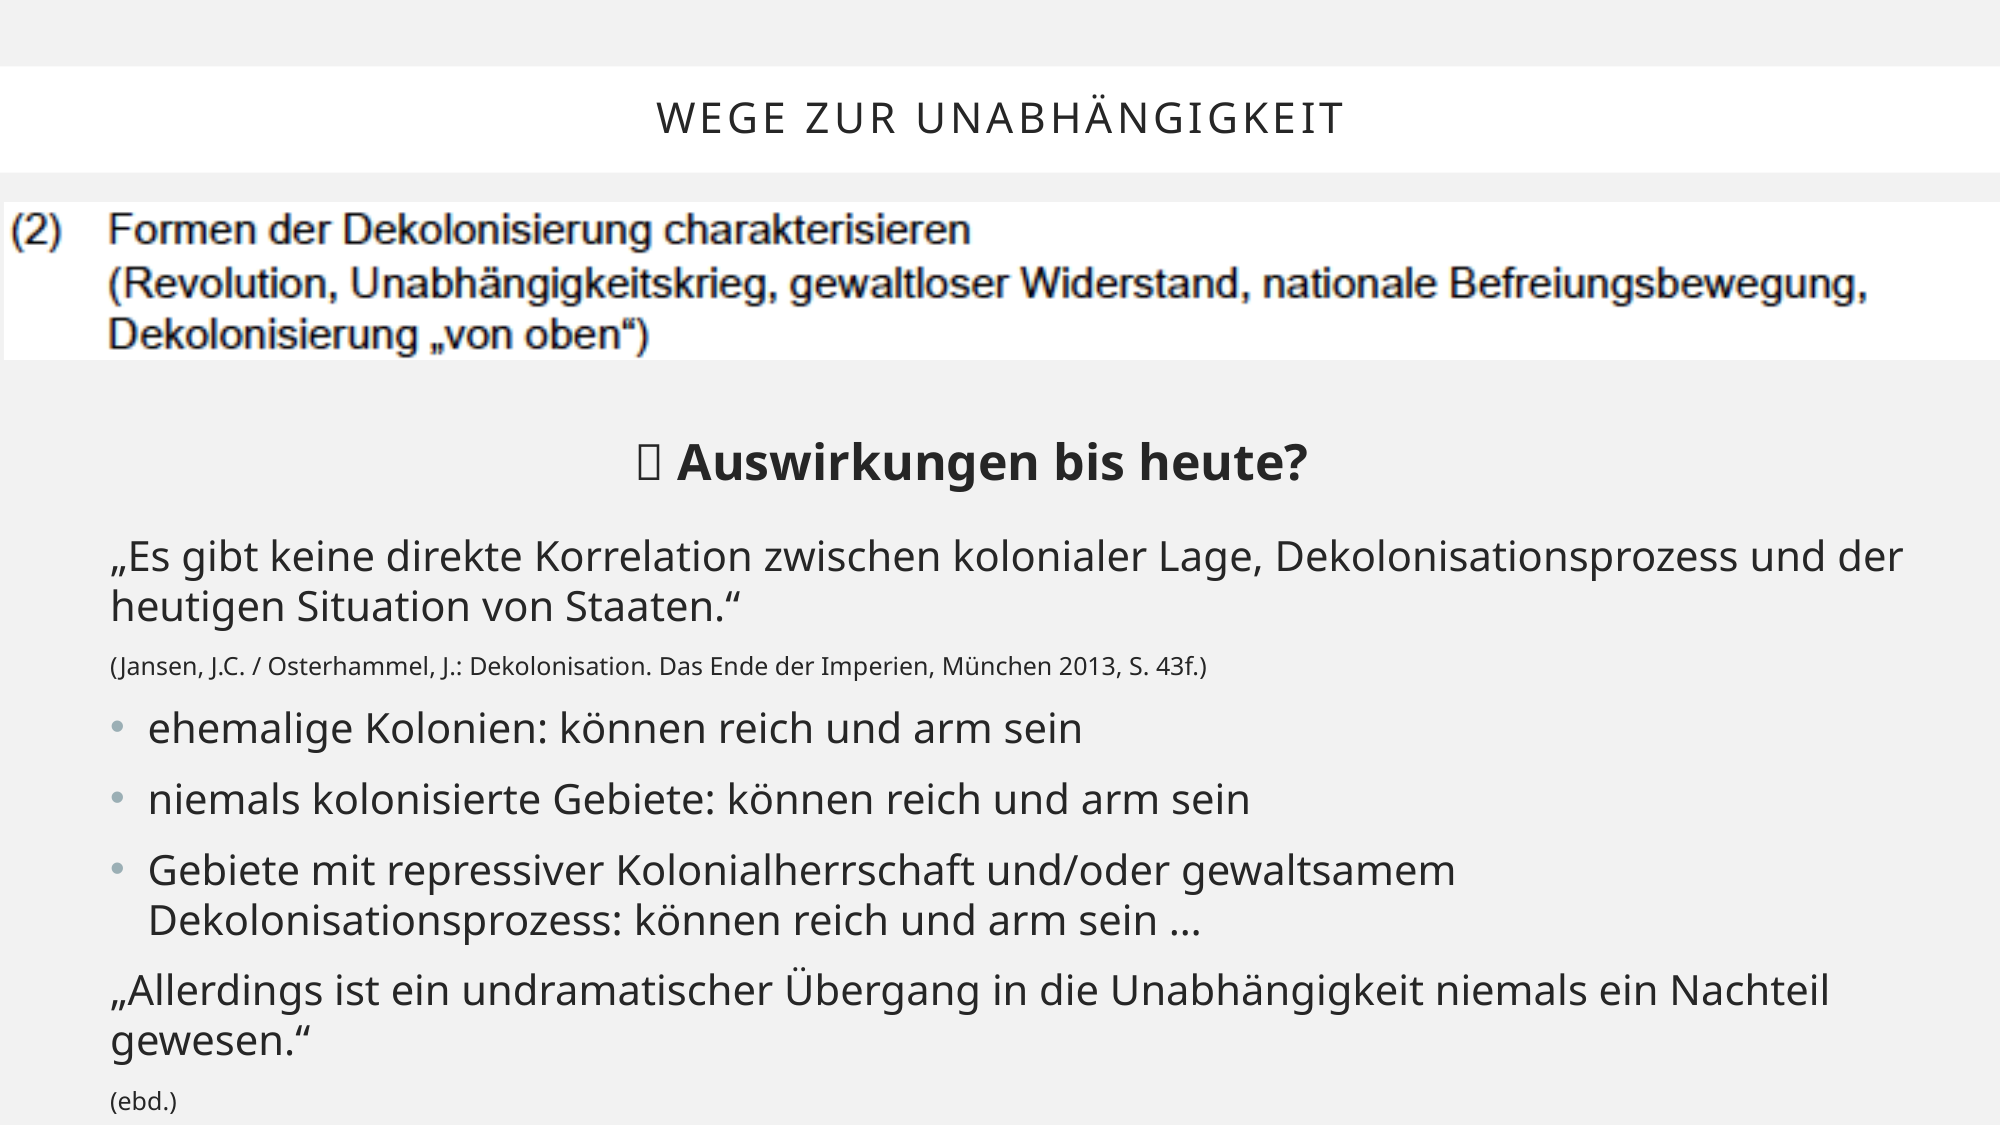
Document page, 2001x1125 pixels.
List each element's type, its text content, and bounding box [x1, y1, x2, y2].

picture [3, 201, 2000, 360]
list  Auswirkungen bis heute? [97, 422, 1846, 522]
title Wege zur Unabhängigkeit [0, 64, 2000, 175]
text_box „Es gibt keine direkte Korrelation zwischen kolonialer Lage, Dekolonisationsprozess und der heutigen Situation von Staaten.“ (Jansen, J.C. / Osterhammel, J.: Dekolonisation. Das Ende der Imperien, München 2013, S. 43f.) ehemalige Kolonien: können reich und arm sein niemals kolonisierte Gebiete: können reich und arm sein Gebiete mit repressiver Kolonialherrschaft und/oder gewaltsamem Dekolonisationsprozess: können reich und arm sein … „Allerdings ist ein undramatischer Übergang in die Unabhängigkeit niemals ein Nachteil gewesen.“ (ebd.) [95, 522, 1923, 1087]
